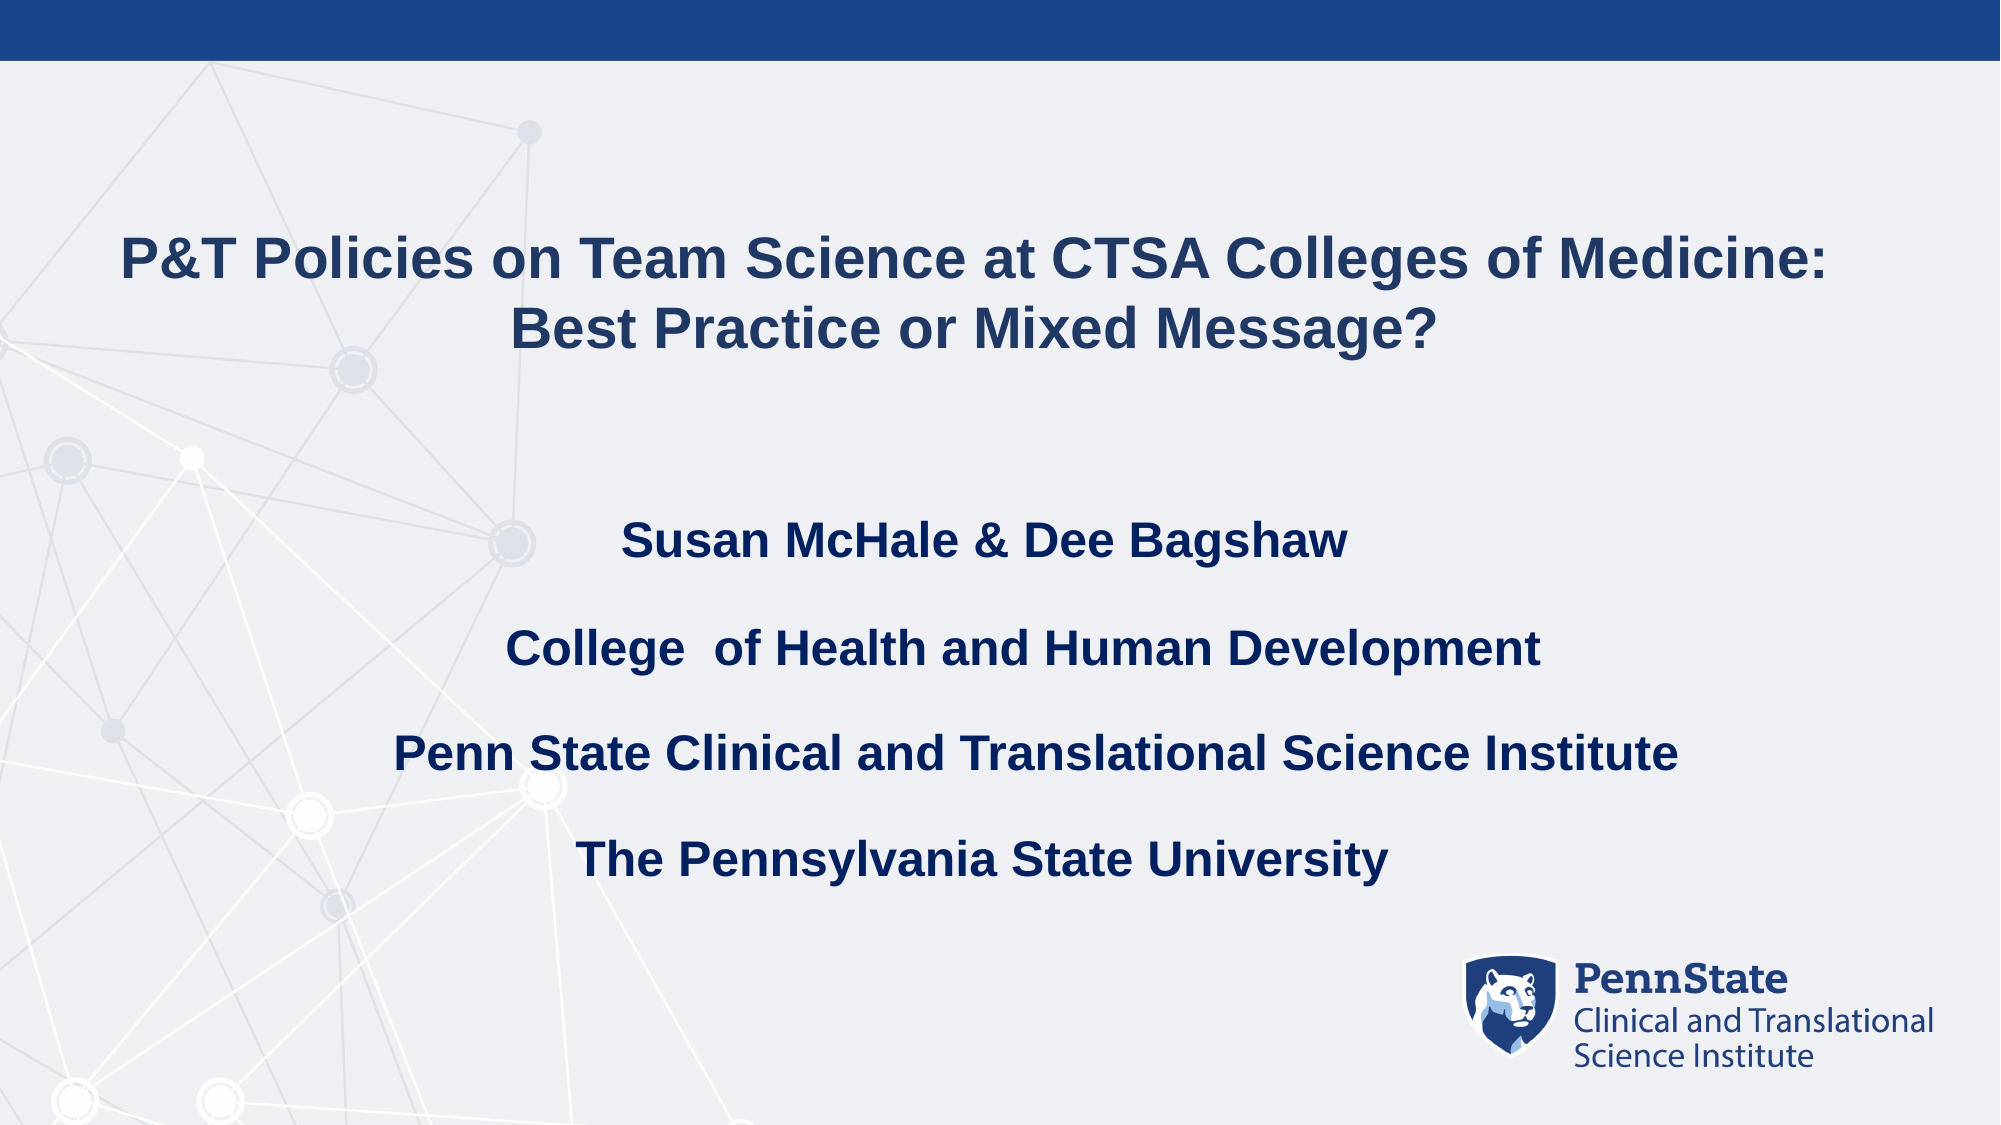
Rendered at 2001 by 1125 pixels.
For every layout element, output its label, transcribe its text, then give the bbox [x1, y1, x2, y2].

picture [0, 0, 2000, 1125]
list Susan McHale & Dee Bagshaw College of Health and Human Development Penn State Clinical and Translational Science Institute The Pennsylvania State University [378, 491, 1752, 1022]
title P&T Policies on Team Science at CTSA Colleges of Medicine: Best Practice or Mixed Message? [20, 138, 1949, 442]
